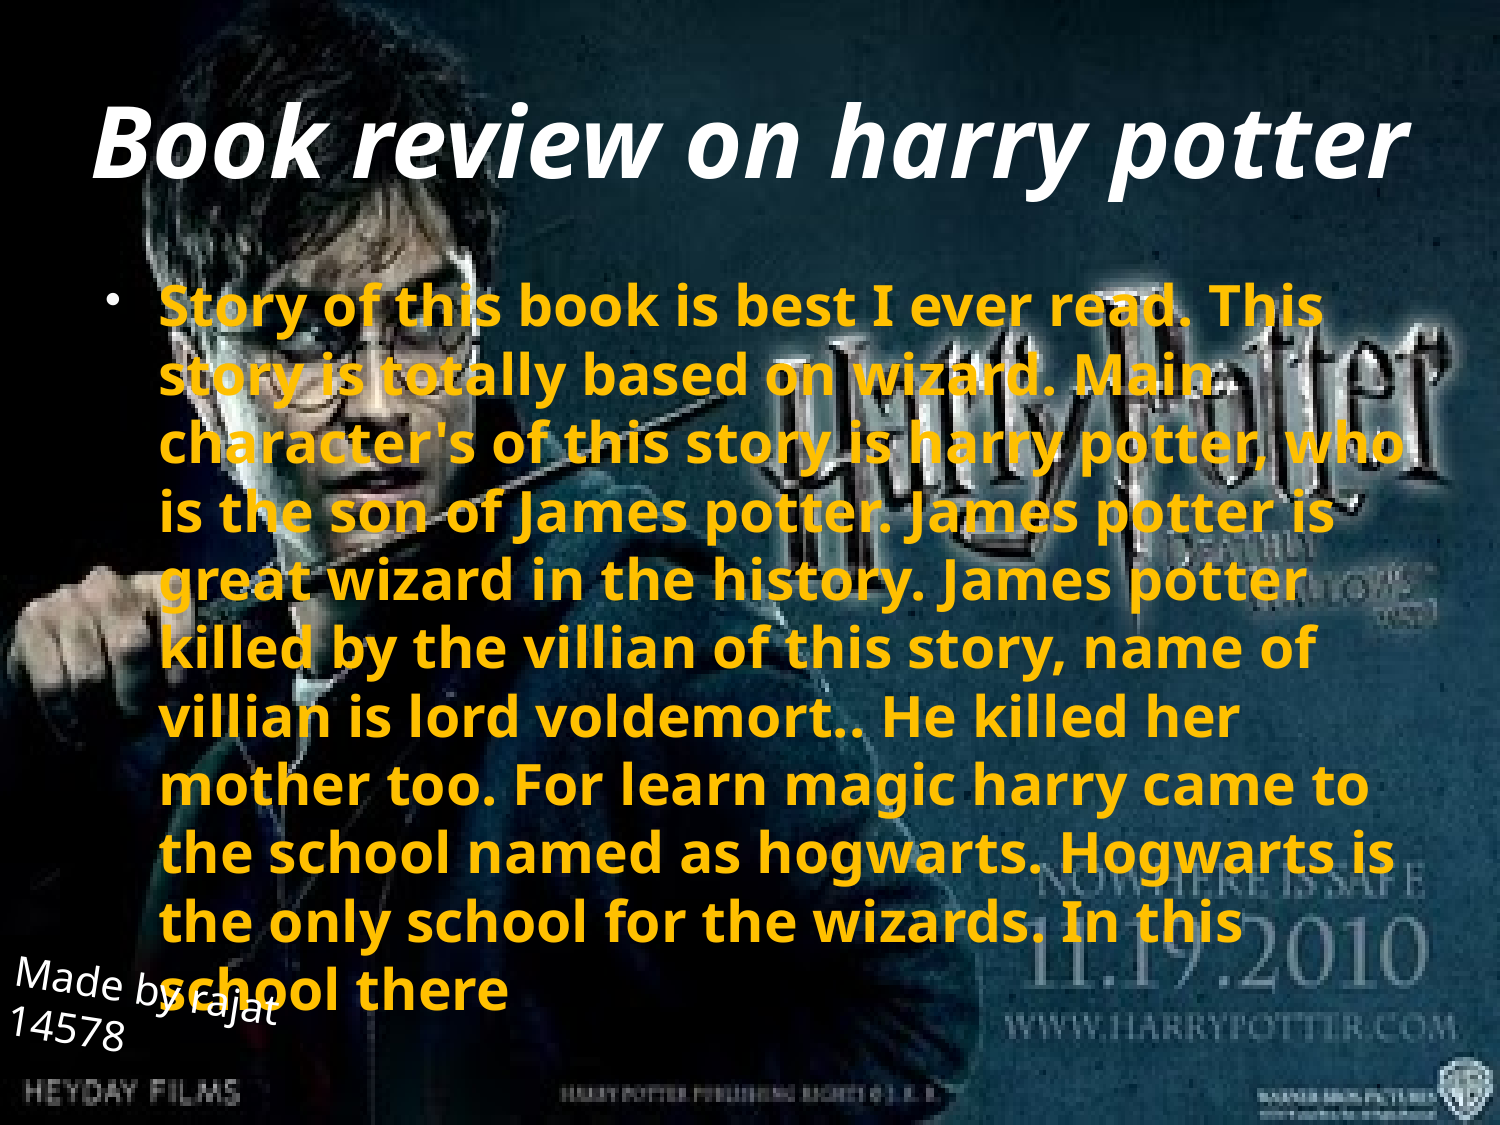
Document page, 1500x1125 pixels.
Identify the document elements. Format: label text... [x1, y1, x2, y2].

list Story of this book is best I ever read. This story is totally based on wizard. Main character's of this story is harry potter, who is the son of James potter. James potter is great wizard in the history. James potter killed by the villian of this story, name of villian is lord voldemort.. He killed her mother too. For learn magic harry came to the school named as hogwarts. Hogwarts is the only school for the wizards. In this school there [75, 262, 1425, 1035]
text_box Made by rajat 14578 [0, 934, 299, 1094]
title Book review on harry potter [75, 45, 1425, 233]
picture [0, 0, 1500, 1125]
